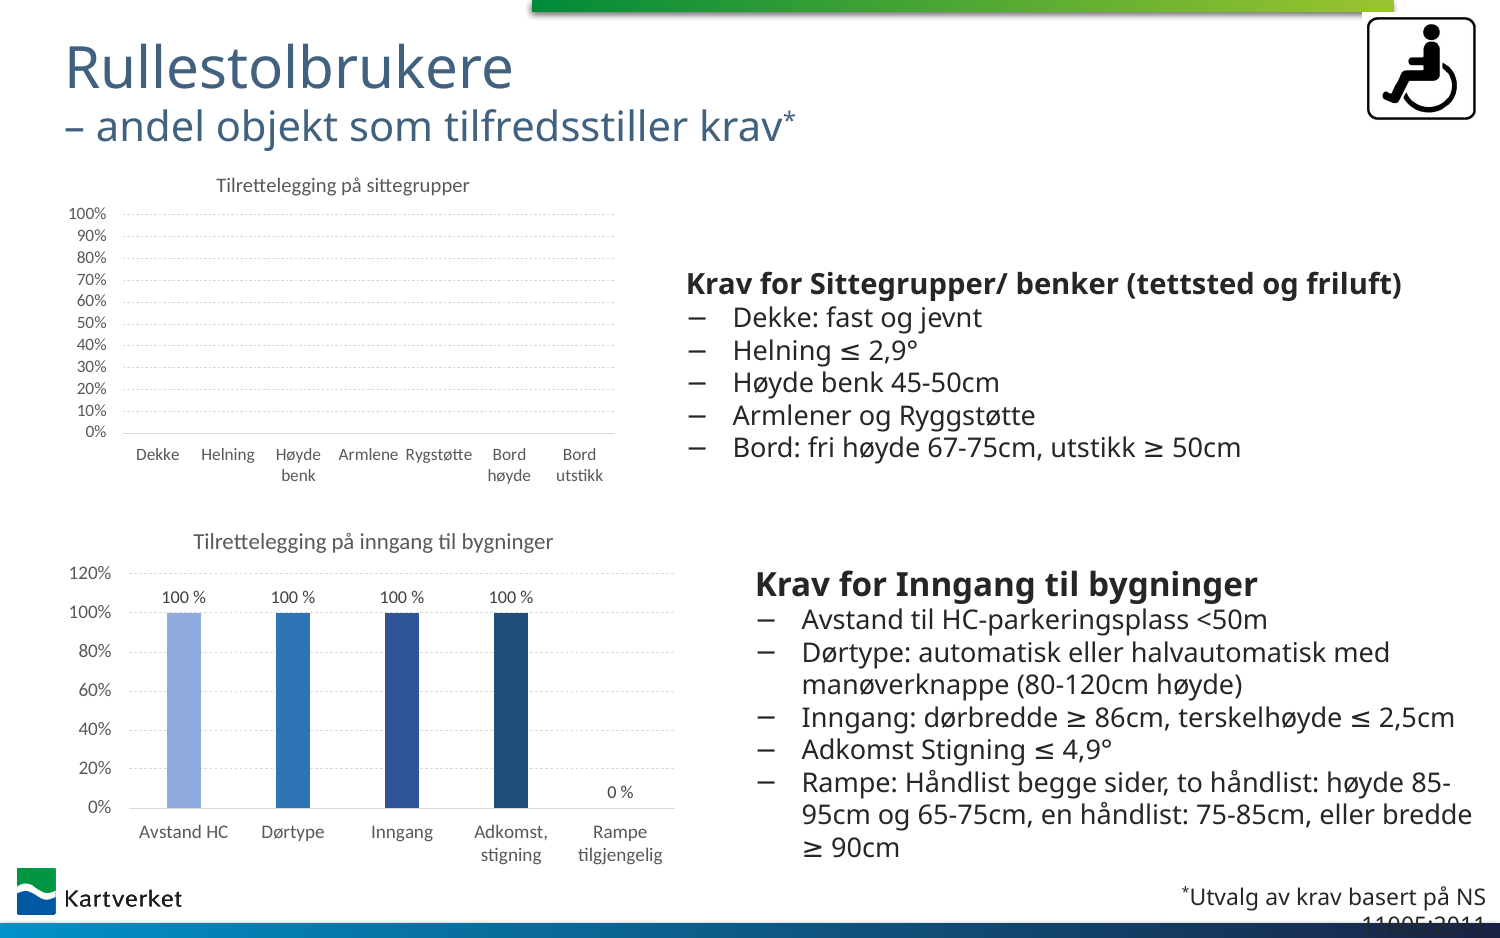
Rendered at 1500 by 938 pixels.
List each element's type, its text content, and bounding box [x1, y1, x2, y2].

picture [62, 520, 686, 874]
picture [62, 166, 625, 492]
picture [1362, 12, 1481, 126]
text_box Krav for Inngang til bygninger Avstand til HC-parkeringsplass <50m Dørtype: automatisk eller halvautomatisk med manøverknappe (80-120cm høyde) Inngang: dørbredde ≥ 86cm, terskelhøyde ≤ 2,5cm Adkomst Stigning ≤ 4,9° Rampe: Håndlist begge sider, to håndlist: høyde 85-95cm og 65-75cm, en håndlist: 75-85cm, eller bredde ≥ 90cm [740, 555, 1491, 870]
text_box *Utvalg av krav basert på NS 11005:2011 [1068, 873, 1500, 938]
text_box Rullestolbrukere – andel objekt som tilfredsstiller krav* [49, 25, 1431, 158]
text_box Krav for Sittegrupper/ benker (tettsted og friluft) Dekke: fast og jevnt Helning ≤ 2,9° Høyde benk 45-50cm Armlener og Ryggstøtte Bord: fri høyde 67-75cm, utstikk ≥ 50cm [670, 258, 1418, 471]
